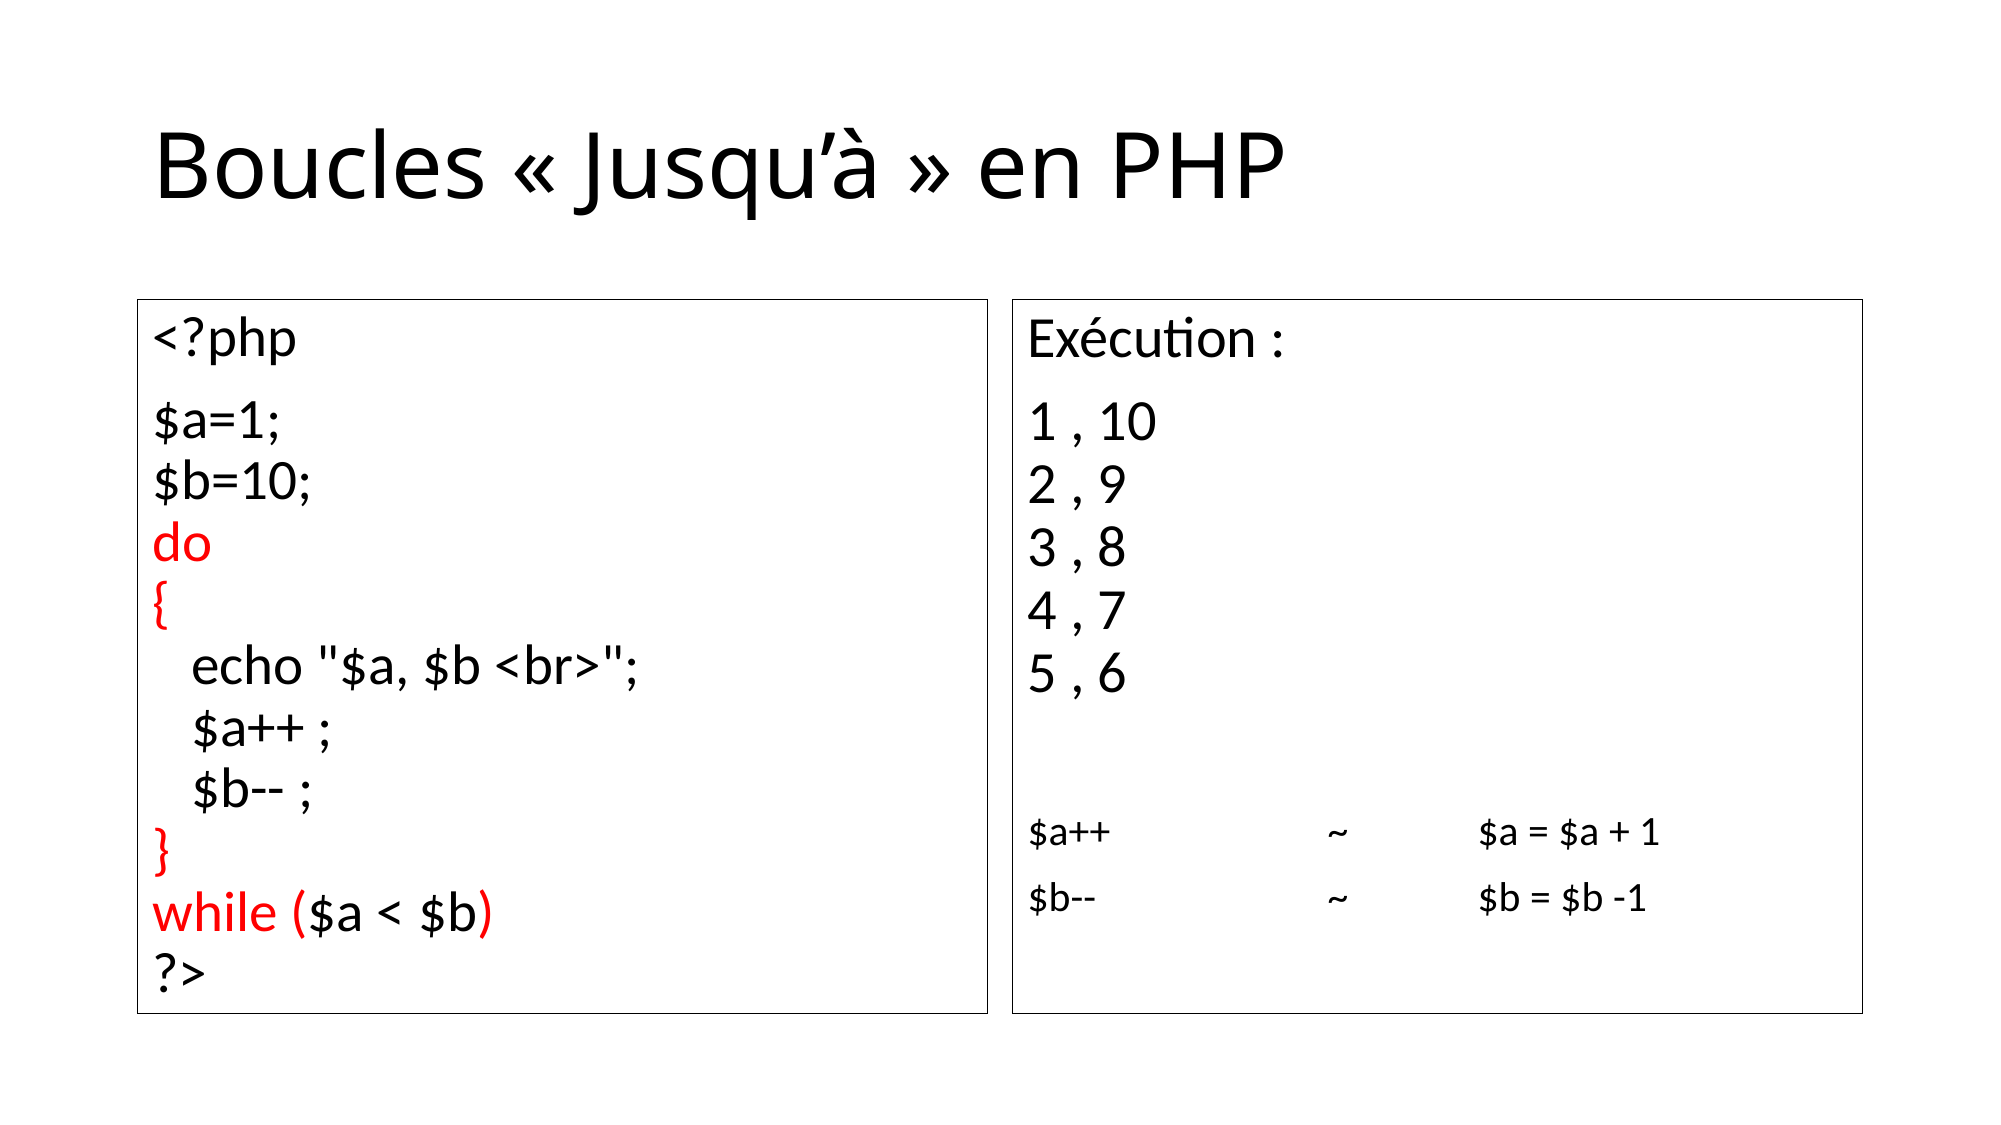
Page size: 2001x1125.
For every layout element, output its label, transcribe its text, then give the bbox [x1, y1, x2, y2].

list <?php $a=1; $b=10; do { echo "$a, $b <br>"; $a++ ; $b-- ; } while ($a < $b) ?> [137, 299, 988, 1014]
title Boucles « Jusqu’à » en PHP [137, 59, 1863, 278]
list Exécution : 1 , 10 2 , 9 3 , 8 4 , 7 5 , 6 $a++ ~ $a = $a + 1 $b-- ~ $b = $b -1 [1012, 299, 1863, 1014]
